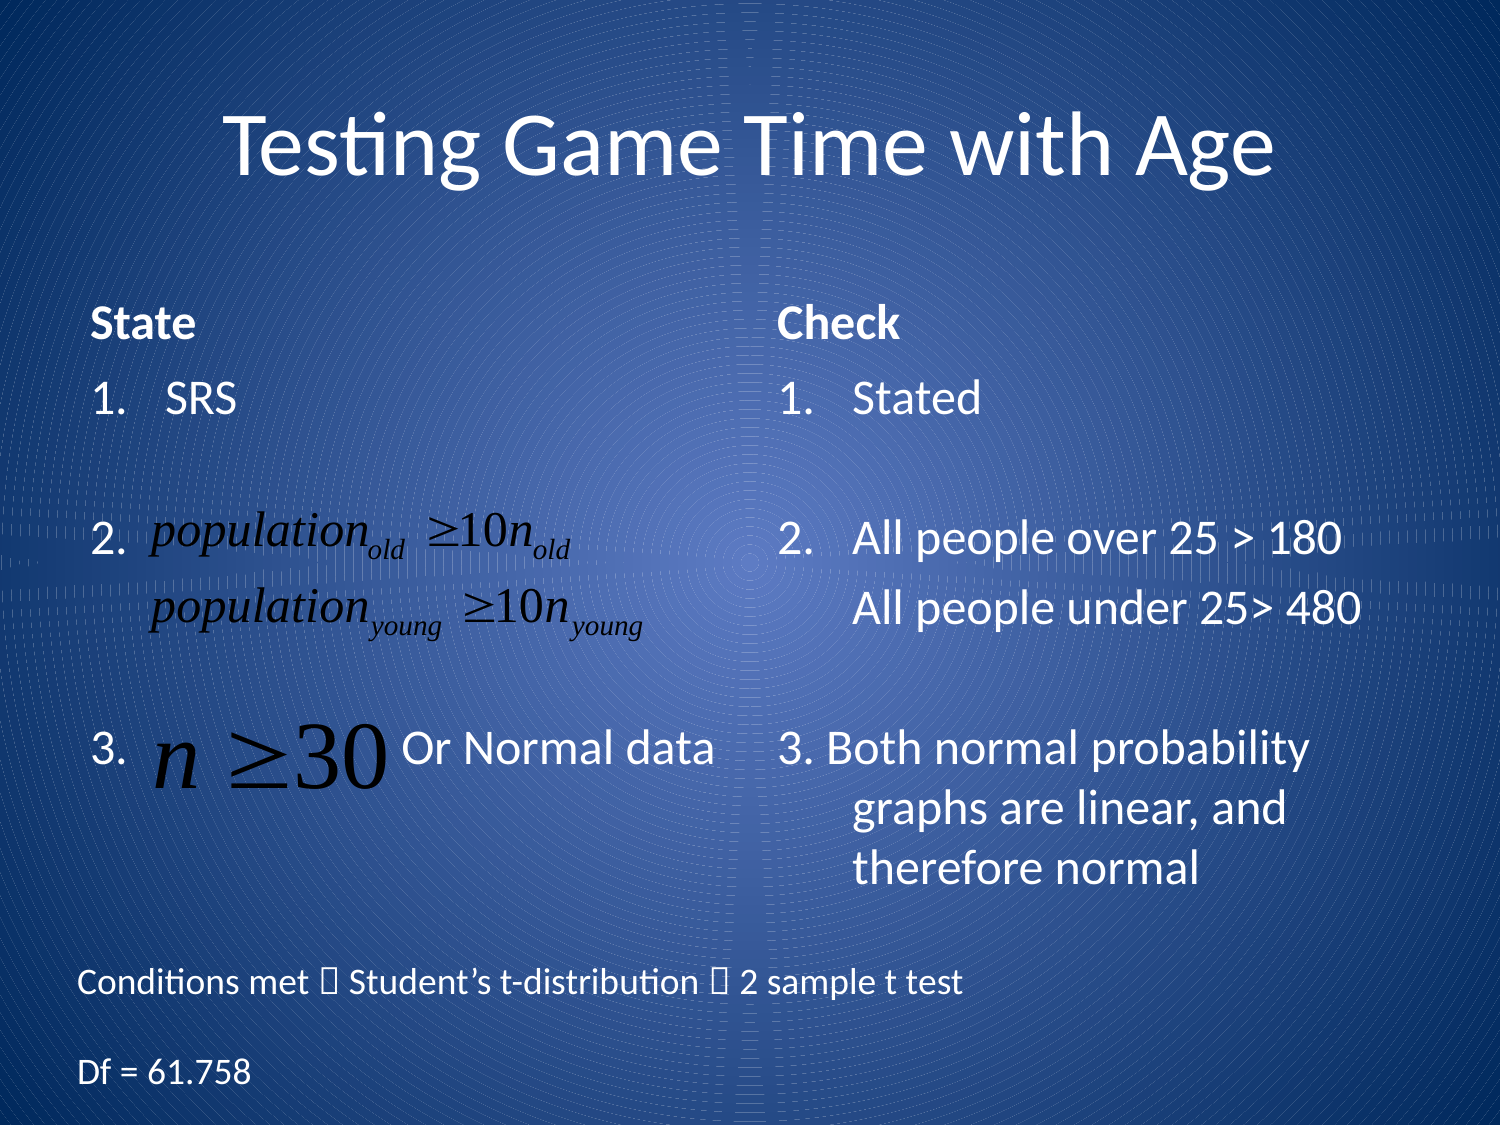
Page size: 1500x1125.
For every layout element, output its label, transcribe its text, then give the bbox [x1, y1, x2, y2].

list Stated All people over 25 > 180 All people under 25> 480 3. Both normal probability graphs are linear, and therefore normal [761, 356, 1425, 1005]
list State [75, 251, 738, 356]
list Check [761, 251, 1425, 356]
list SRS 2. Or Normal data [75, 356, 738, 949]
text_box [137, 699, 403, 813]
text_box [137, 499, 655, 651]
text_box Conditions met  Student’s t-distribution  2 sample t test Df = 61.758 [62, 949, 1025, 1100]
title Testing Game Time with Age [75, 45, 1425, 233]
